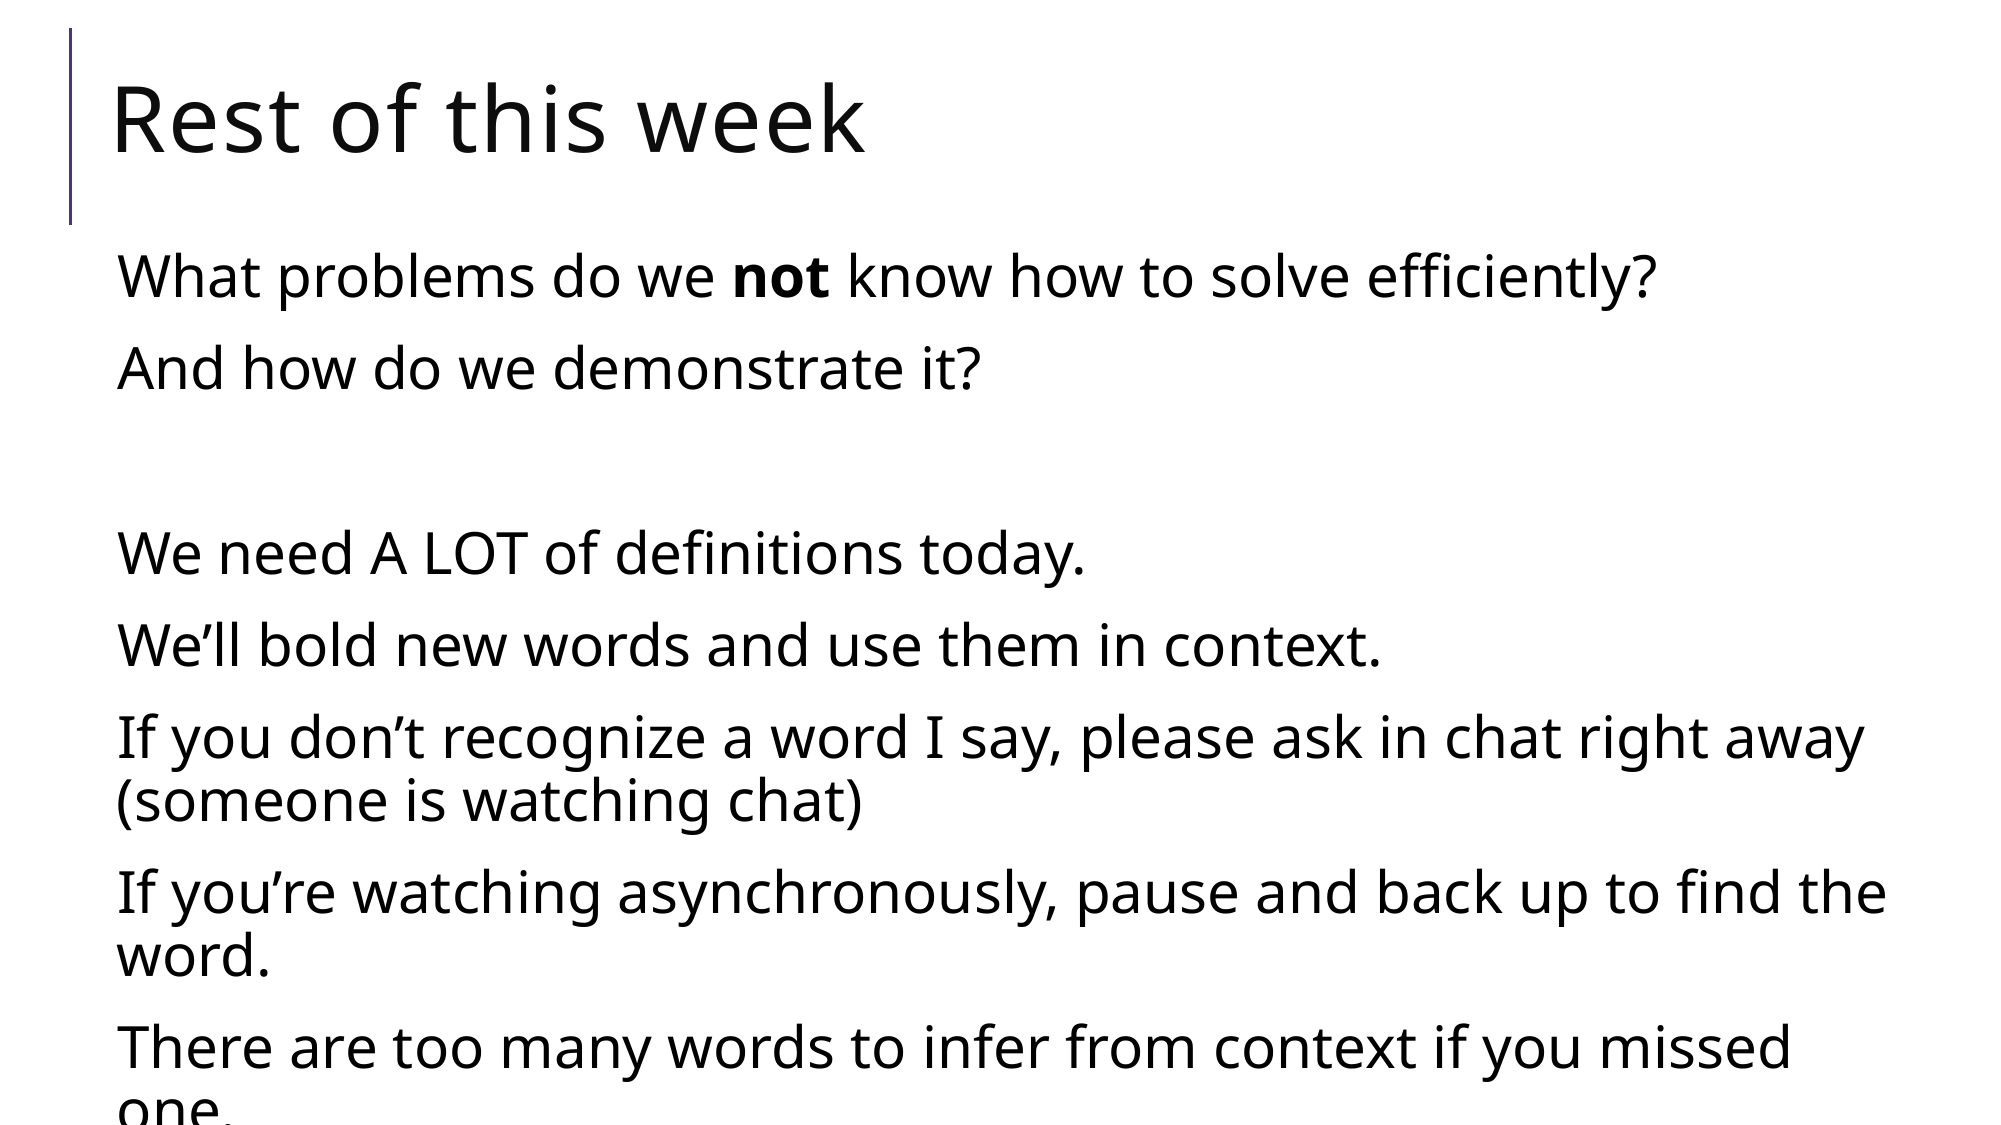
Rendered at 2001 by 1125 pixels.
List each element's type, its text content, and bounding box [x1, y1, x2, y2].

title Rest of this week [94, 43, 1930, 210]
list What problems do we not know how to solve efficiently? And how do we demonstrate it? We need A LOT of definitions today. We’ll bold new words and use them in context. If you don’t recognize a word I say, please ask in chat right away (someone is watching chat) If you’re watching asynchronously, pause and back up to find the word. There are too many words to infer from context if you missed one. [94, 240, 1930, 1035]
